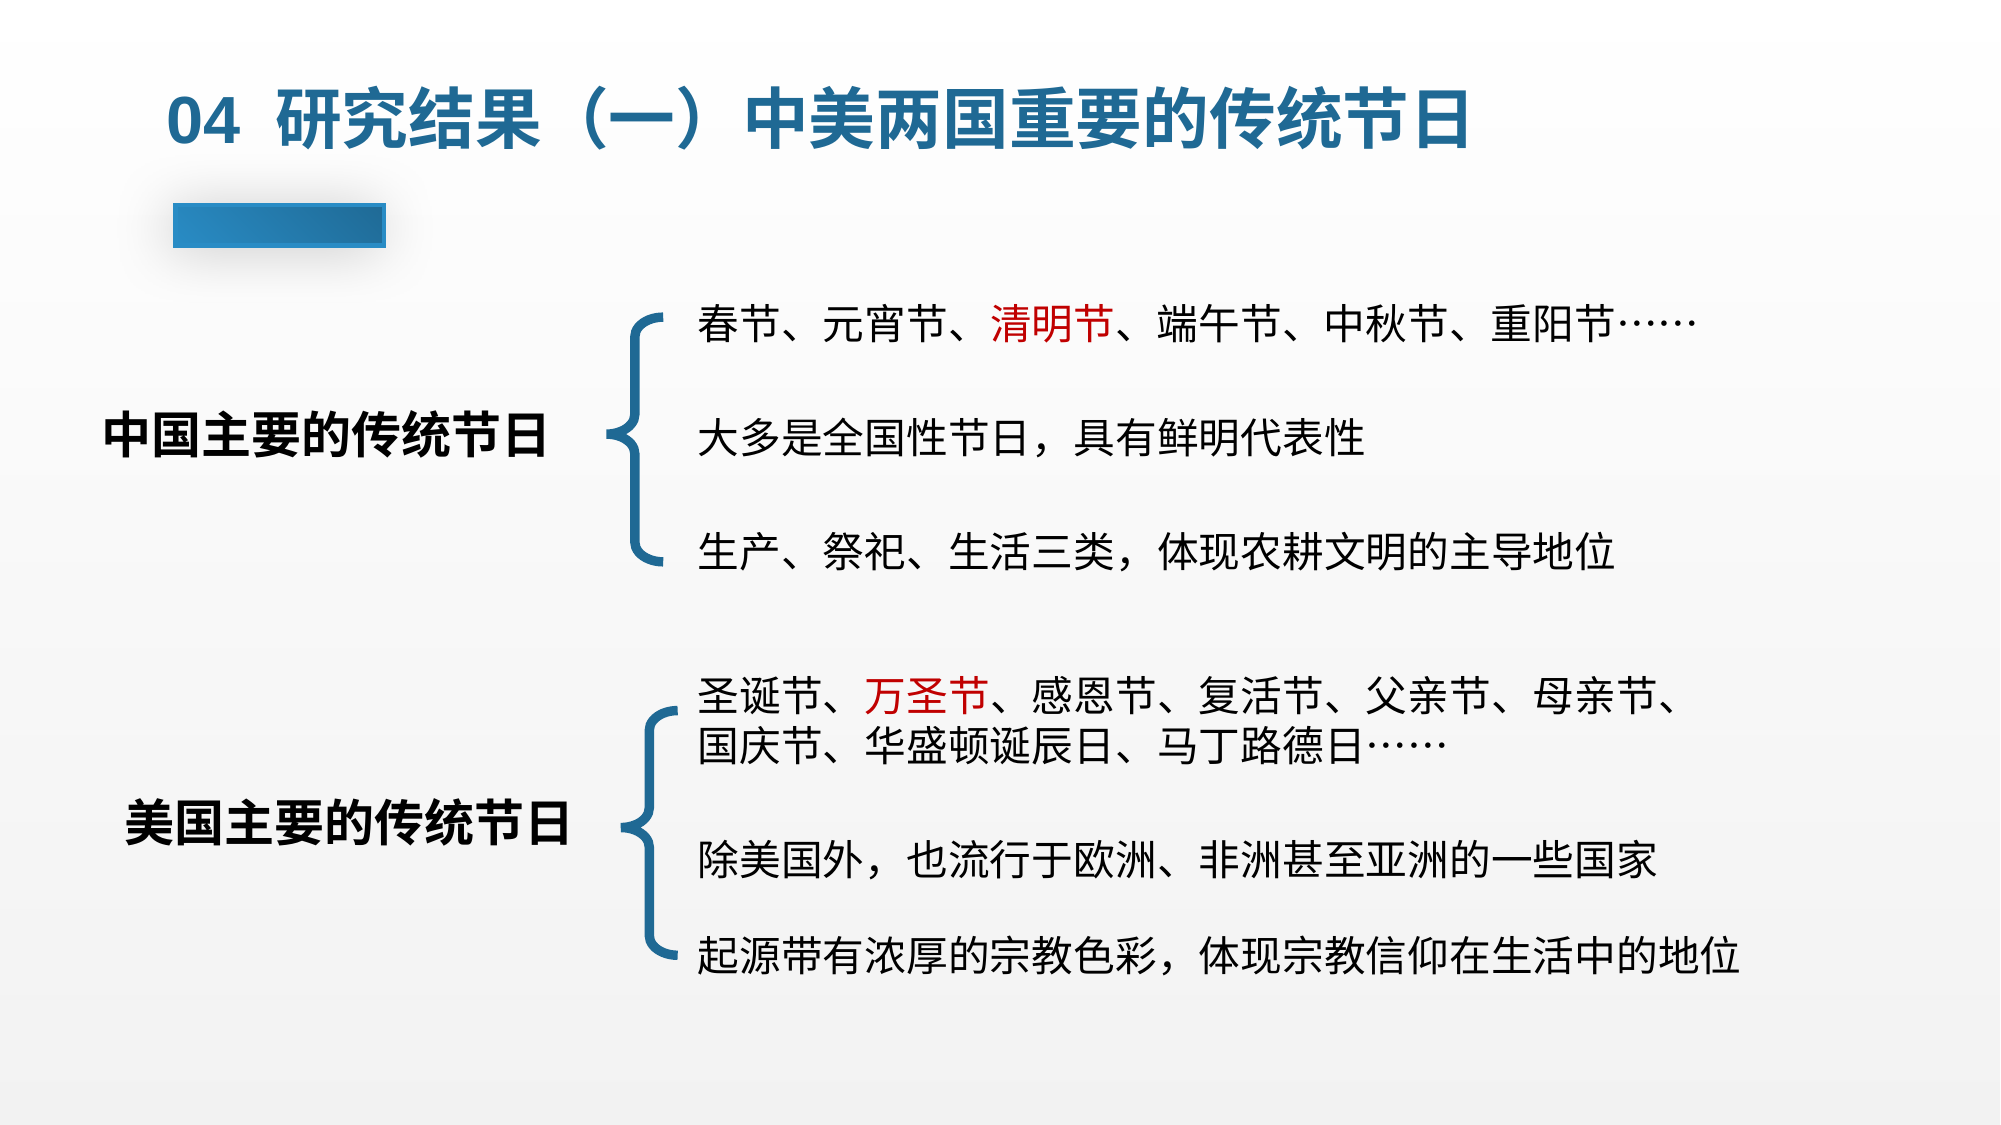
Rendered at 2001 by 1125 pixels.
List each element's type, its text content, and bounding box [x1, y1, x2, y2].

text_box 生产、祭祀、生活三类，体现农耕文明的主导地位 [682, 518, 1750, 584]
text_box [152, 69, 1825, 246]
text_box 春节、元宵节、清明节、端午节、中秋节、重阳节…… [682, 290, 1750, 356]
text_box 大多是全国性节日，具有鲜明代表性 [682, 404, 1750, 469]
text_box 美国主要的传统节日 [109, 783, 590, 859]
text_box [606, 316, 664, 563]
text_box 除美国外，也流行于欧洲、非洲甚至亚洲的一些国家 [682, 826, 1750, 892]
text_box 中国主要的传统节日 [86, 396, 567, 472]
text_box [620, 710, 678, 956]
text_box 圣诞节、万圣节、感恩节、复活节、父亲节、母亲节、国庆节、华盛顿诞辰日、马丁路德日…… [682, 662, 1750, 777]
text_box 起源带有浓厚的宗教色彩，体现宗教信仰在生活中的地位 [682, 922, 1820, 988]
